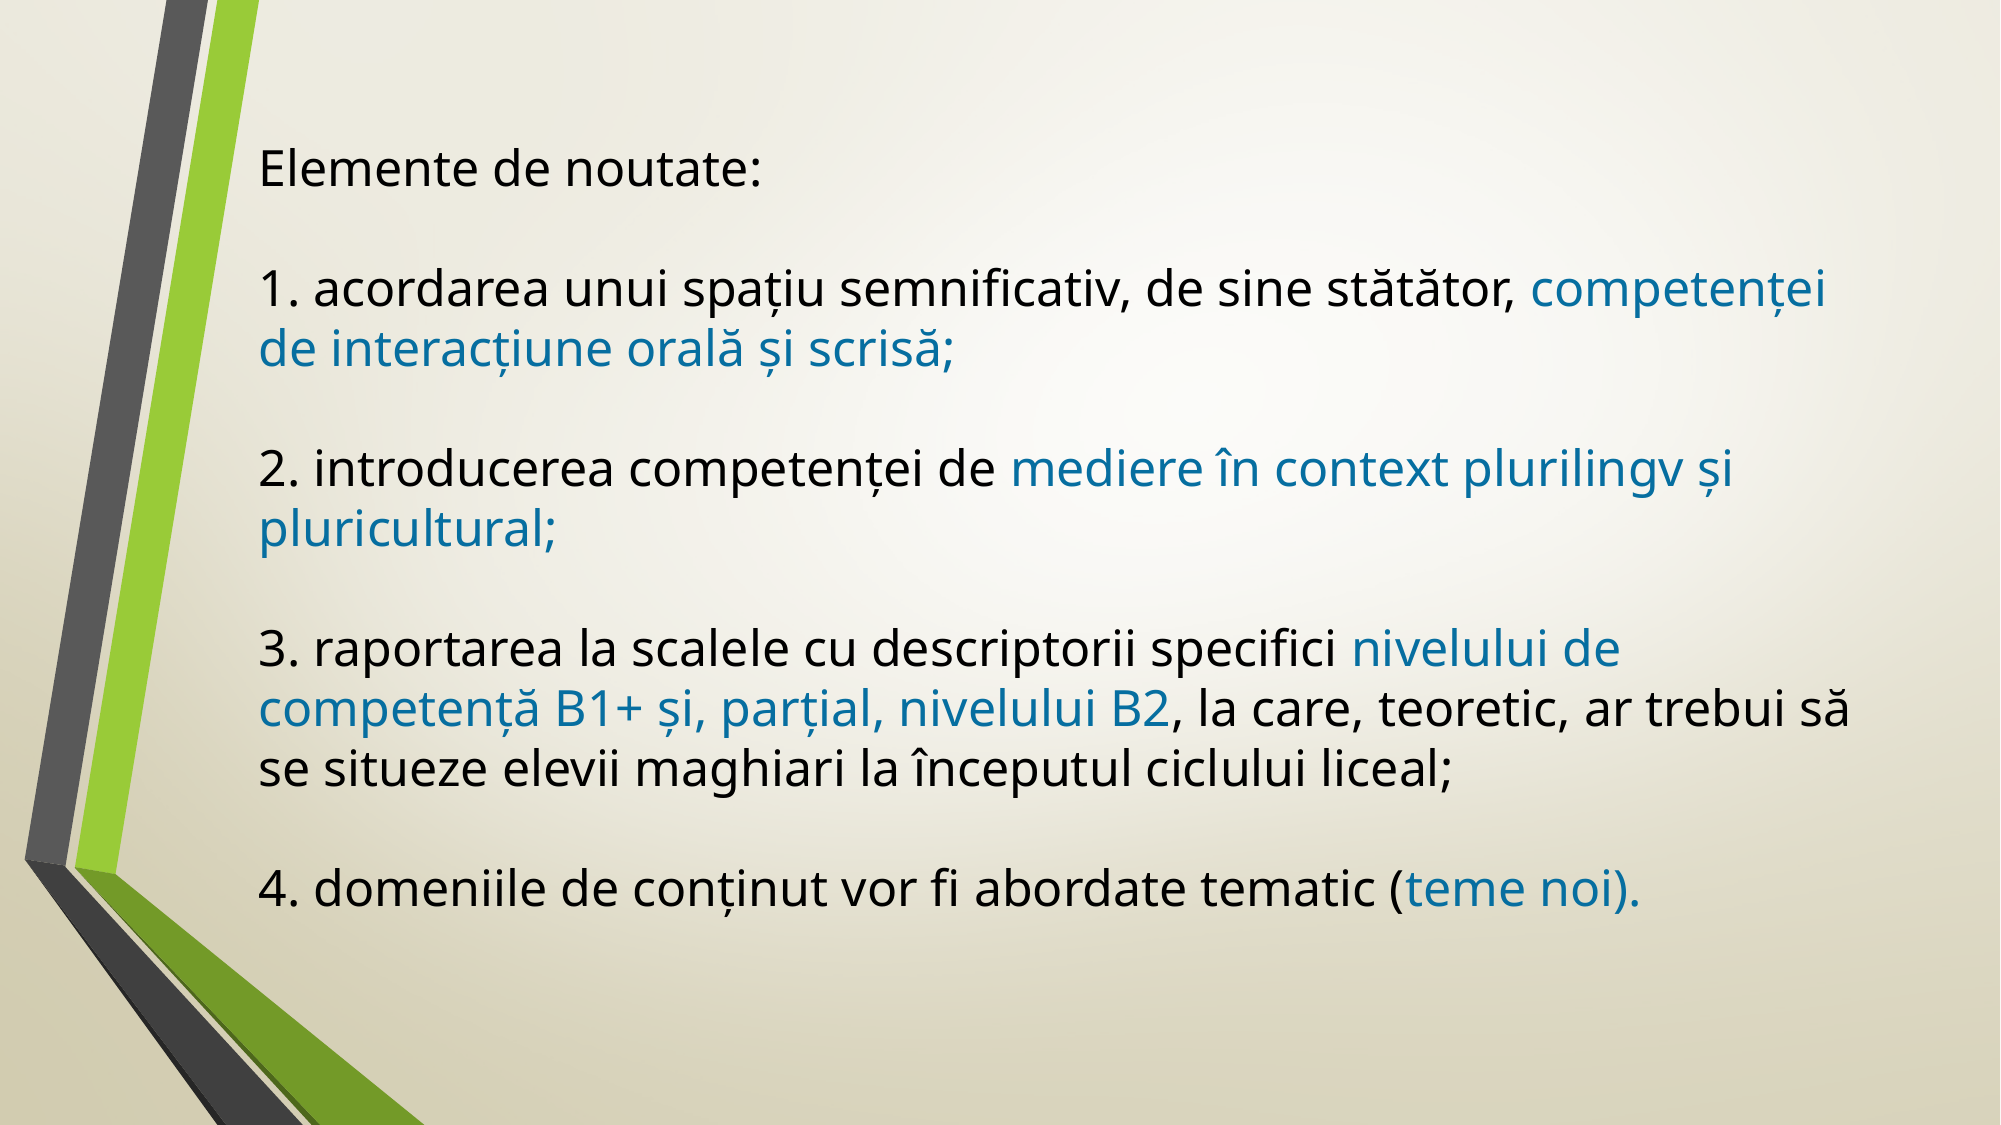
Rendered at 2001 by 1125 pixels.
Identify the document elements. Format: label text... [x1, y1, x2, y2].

title Elemente de noutate: 1. acordarea unui spațiu semnificativ, de sine stătător, competenței de interacțiune orală și scrisă; 2. introducerea competenței de mediere în context plurilingv și pluricultural; 3. raportarea la scalele cu descriptorii specifici nivelului de competență B1+ și, parțial, nivelului B2, la care, teoretic, ar trebui să se situeze elevii maghiari la începutul ciclului liceal; 4. domeniile de conținut vor fi abordate tematic (teme noi). [243, 78, 1887, 1035]
